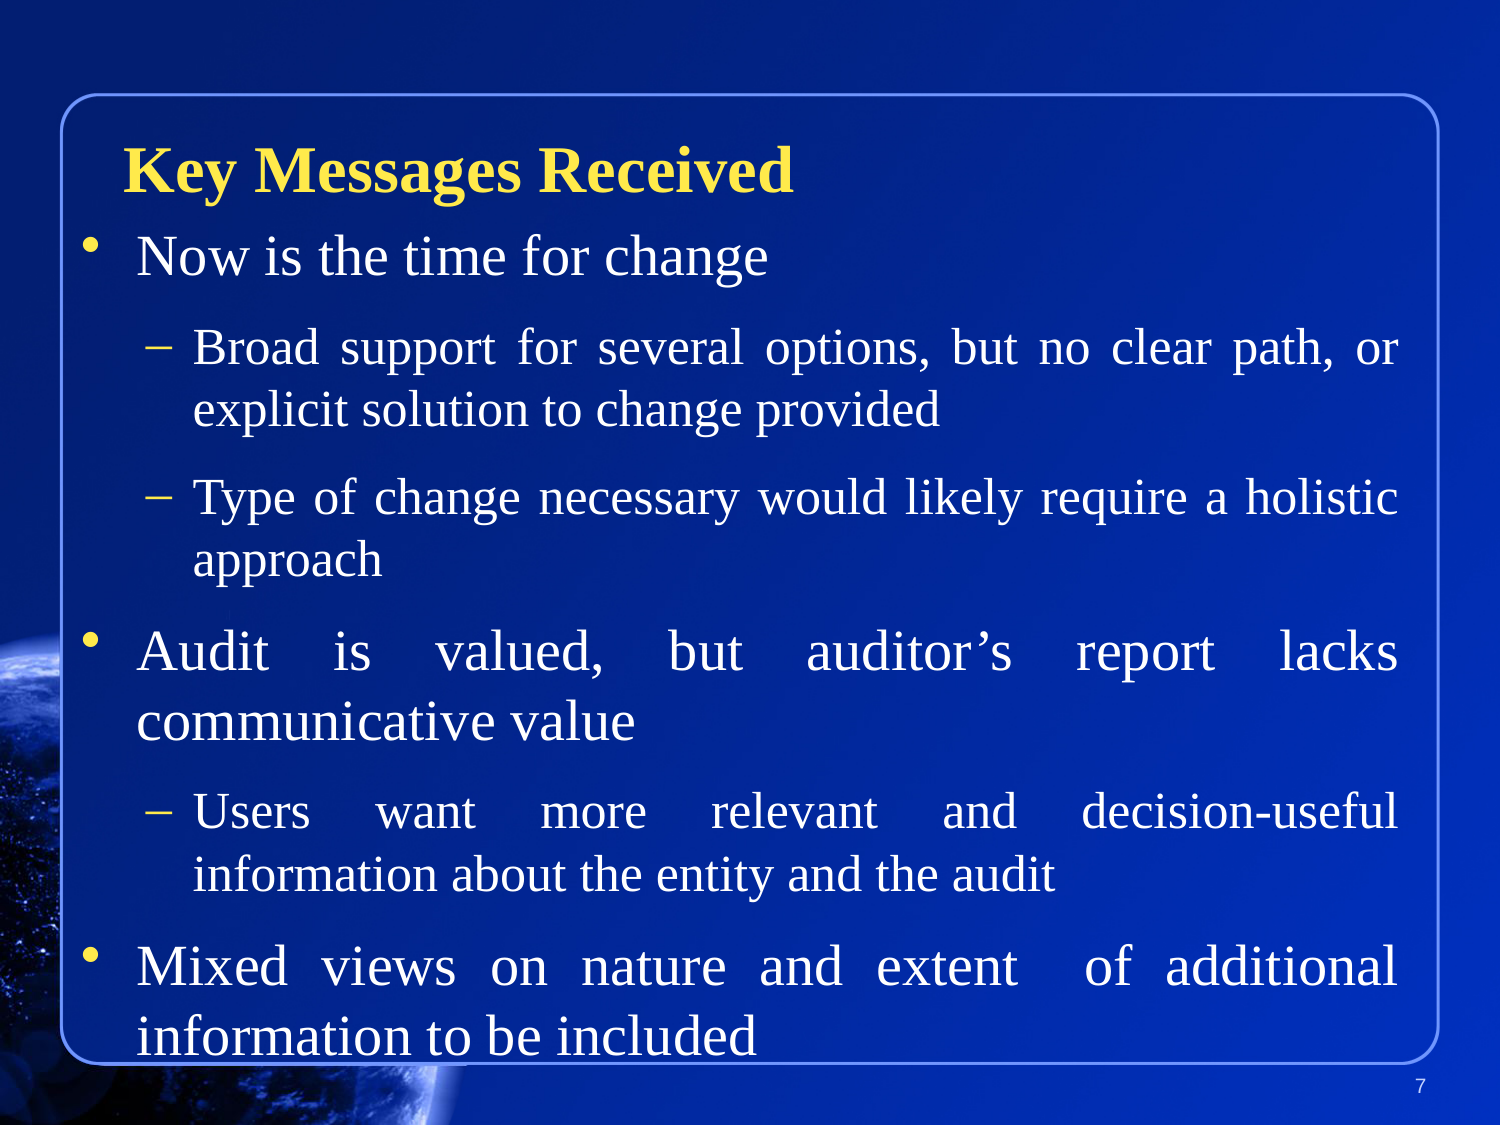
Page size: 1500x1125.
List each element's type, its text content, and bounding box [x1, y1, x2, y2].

slide_number 7 [1267, 1064, 1442, 1125]
title [132, 42, 1466, 114]
picture [0, 0, 1500, 1125]
list Now is the time for change Broad support for several options, but no clear path, or explicit solution to change provided Type of change necessary would likely require a holistic approach Audit is valued, but auditor’s report lacks communicative value Users want more relevant and decision-useful information about the entity and the audit Mixed views on nature and extent of additional information to be included [65, 209, 1415, 1056]
list Key Messages Received [107, 118, 1411, 215]
